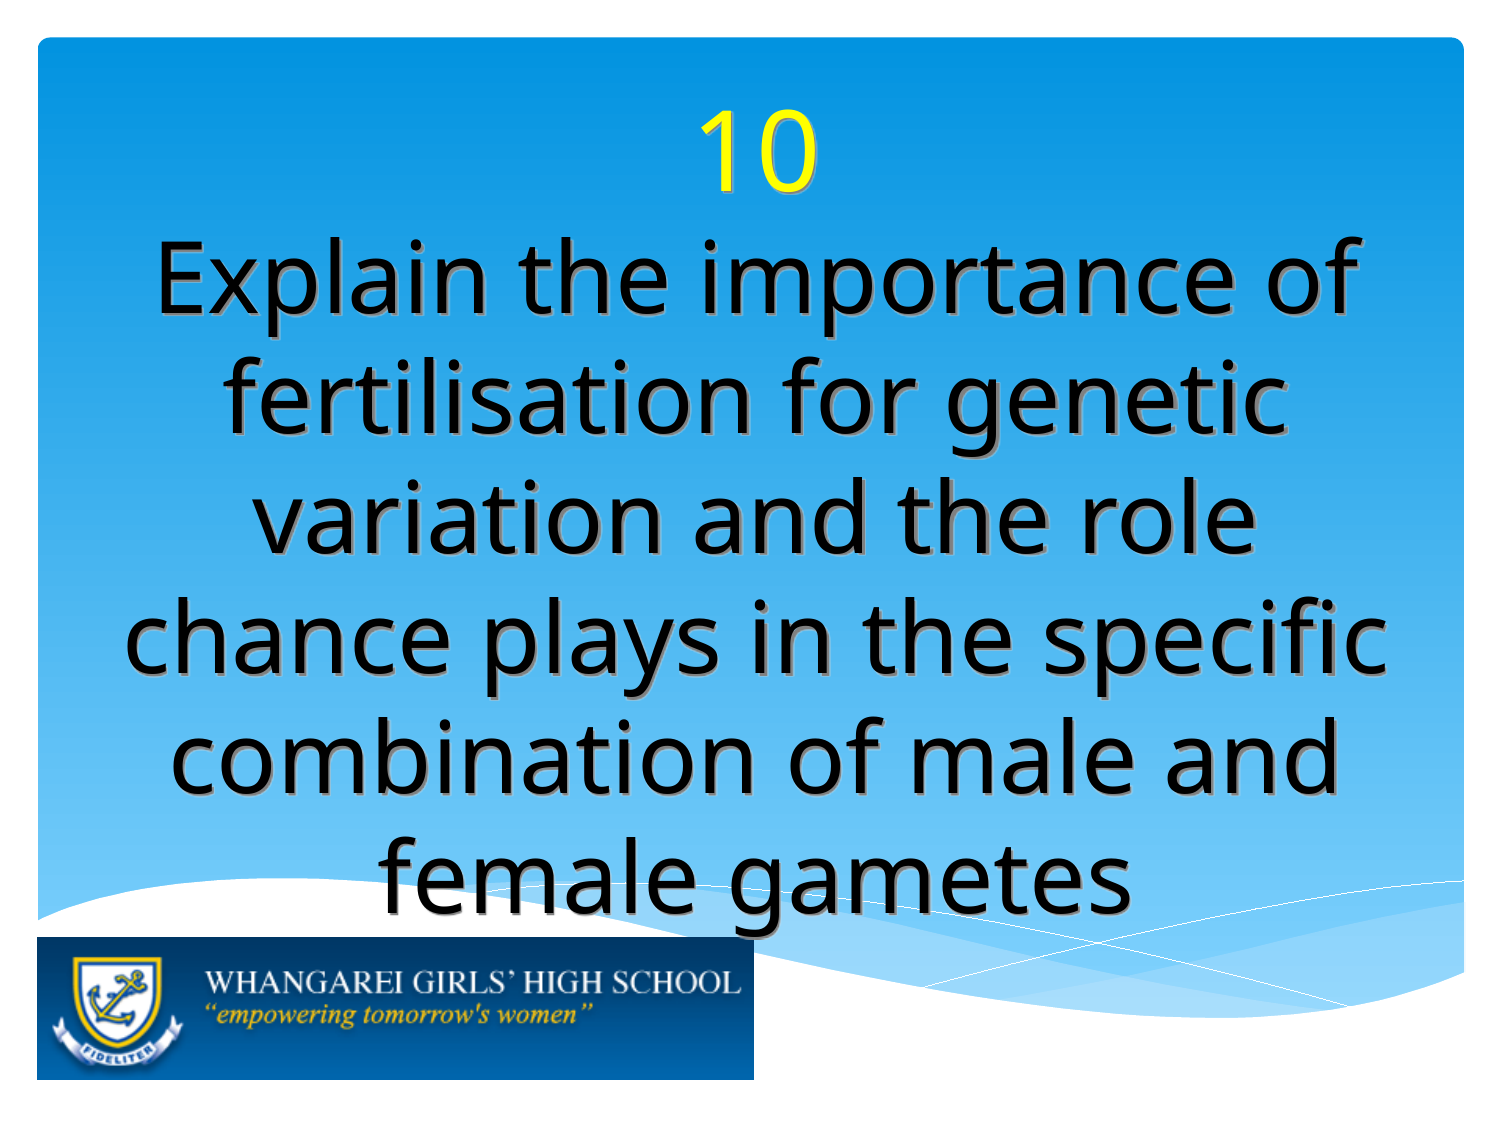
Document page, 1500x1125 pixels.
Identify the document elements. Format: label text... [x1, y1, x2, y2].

picture [37, 937, 754, 1080]
text_box 10 Explain the importance of fertilisation for genetic variation and the role chance plays in the specific combination of male and female gametes [74, 99, 1438, 913]
